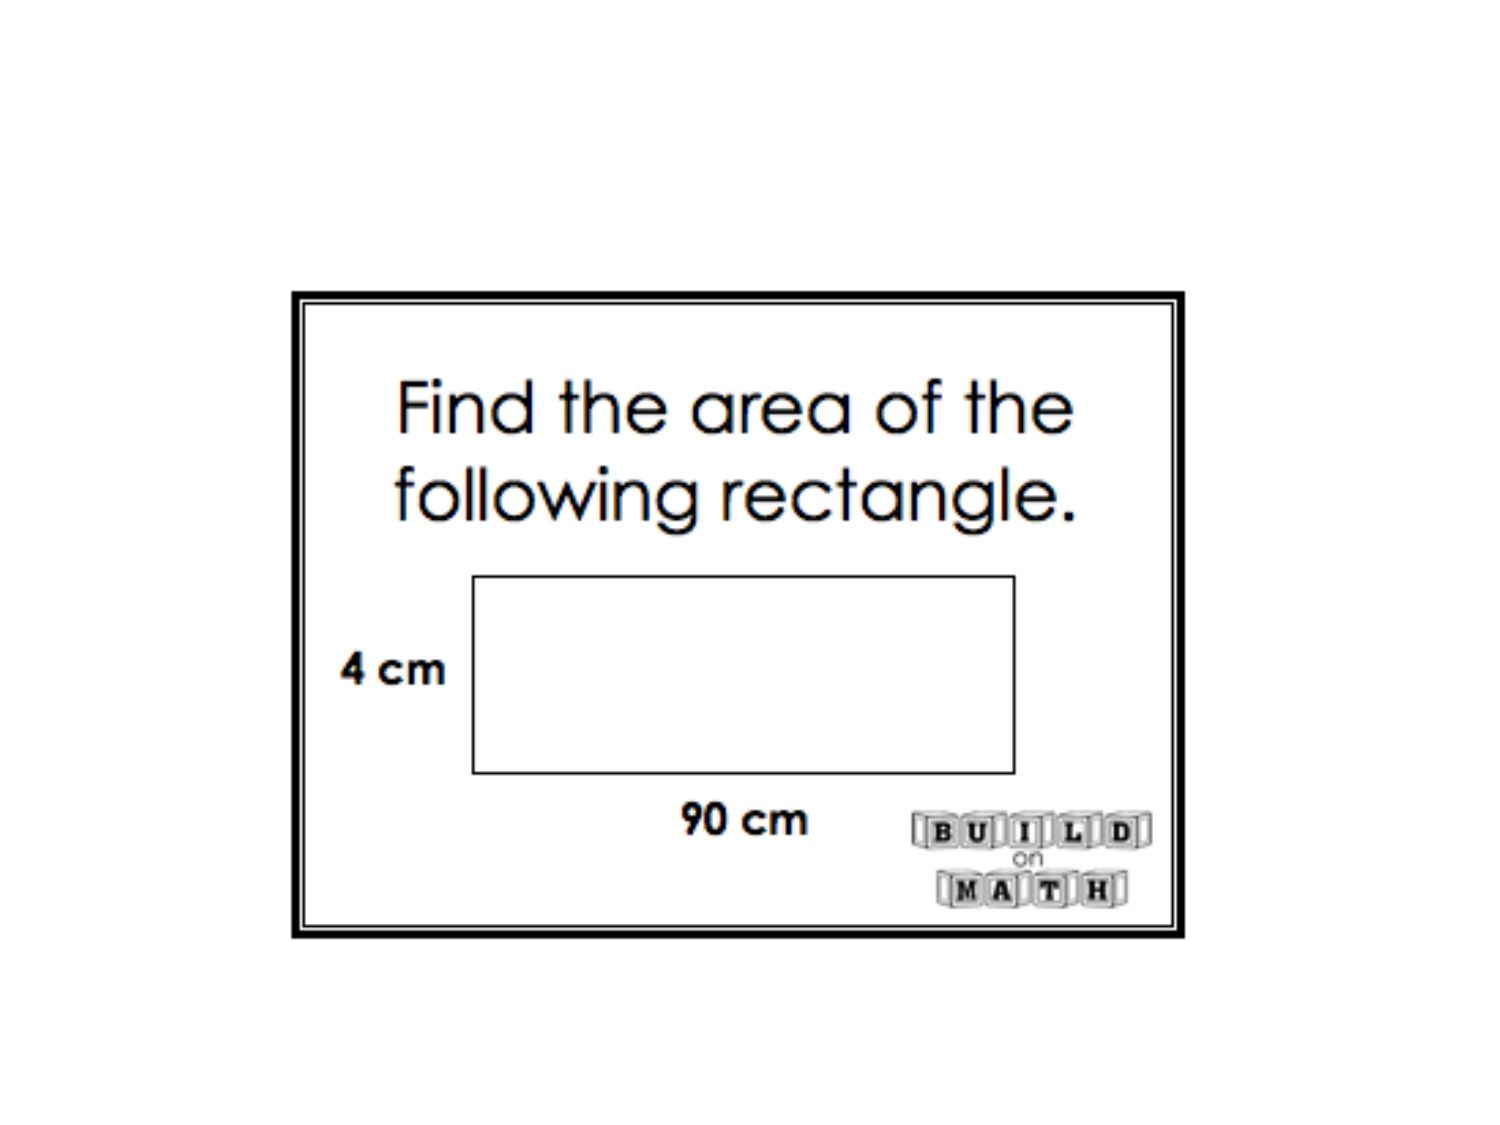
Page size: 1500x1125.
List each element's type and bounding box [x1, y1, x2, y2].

list [74, 262, 1426, 1006]
